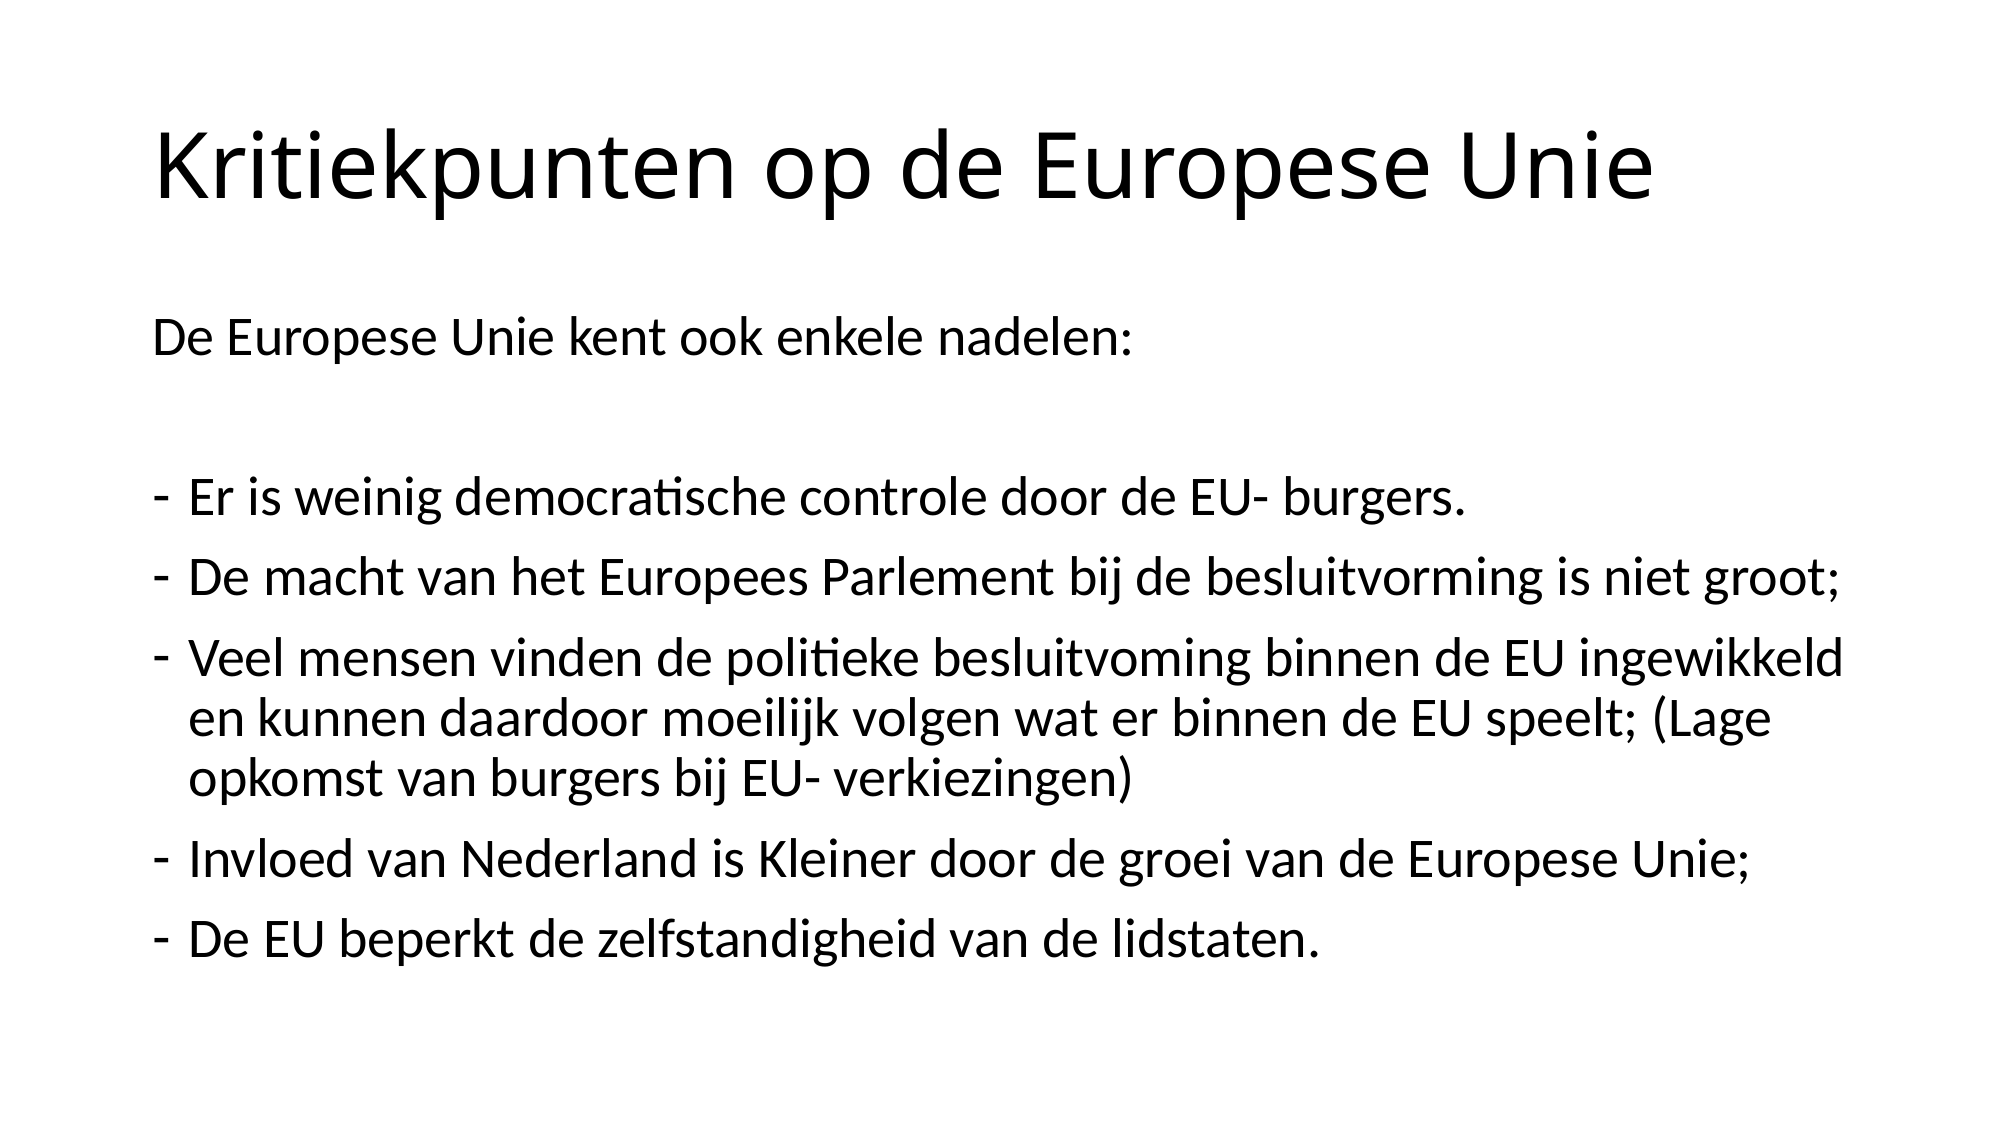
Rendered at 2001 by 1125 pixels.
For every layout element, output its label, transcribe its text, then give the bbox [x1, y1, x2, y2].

title Kritiekpunten op de Europese Unie [137, 59, 1863, 278]
list De Europese Unie kent ook enkele nadelen: Er is weinig democratische controle door de EU- burgers. De macht van het Europees Parlement bij de besluitvorming is niet groot; Veel mensen vinden de politieke besluitvoming binnen de EU ingewikkeld en kunnen daardoor moeilijk volgen wat er binnen de EU speelt; (Lage opkomst van burgers bij EU- verkiezingen) Invloed van Nederland is Kleiner door de groei van de Europese Unie; De EU beperkt de zelfstandigheid van de lidstaten. [137, 299, 1863, 1014]
